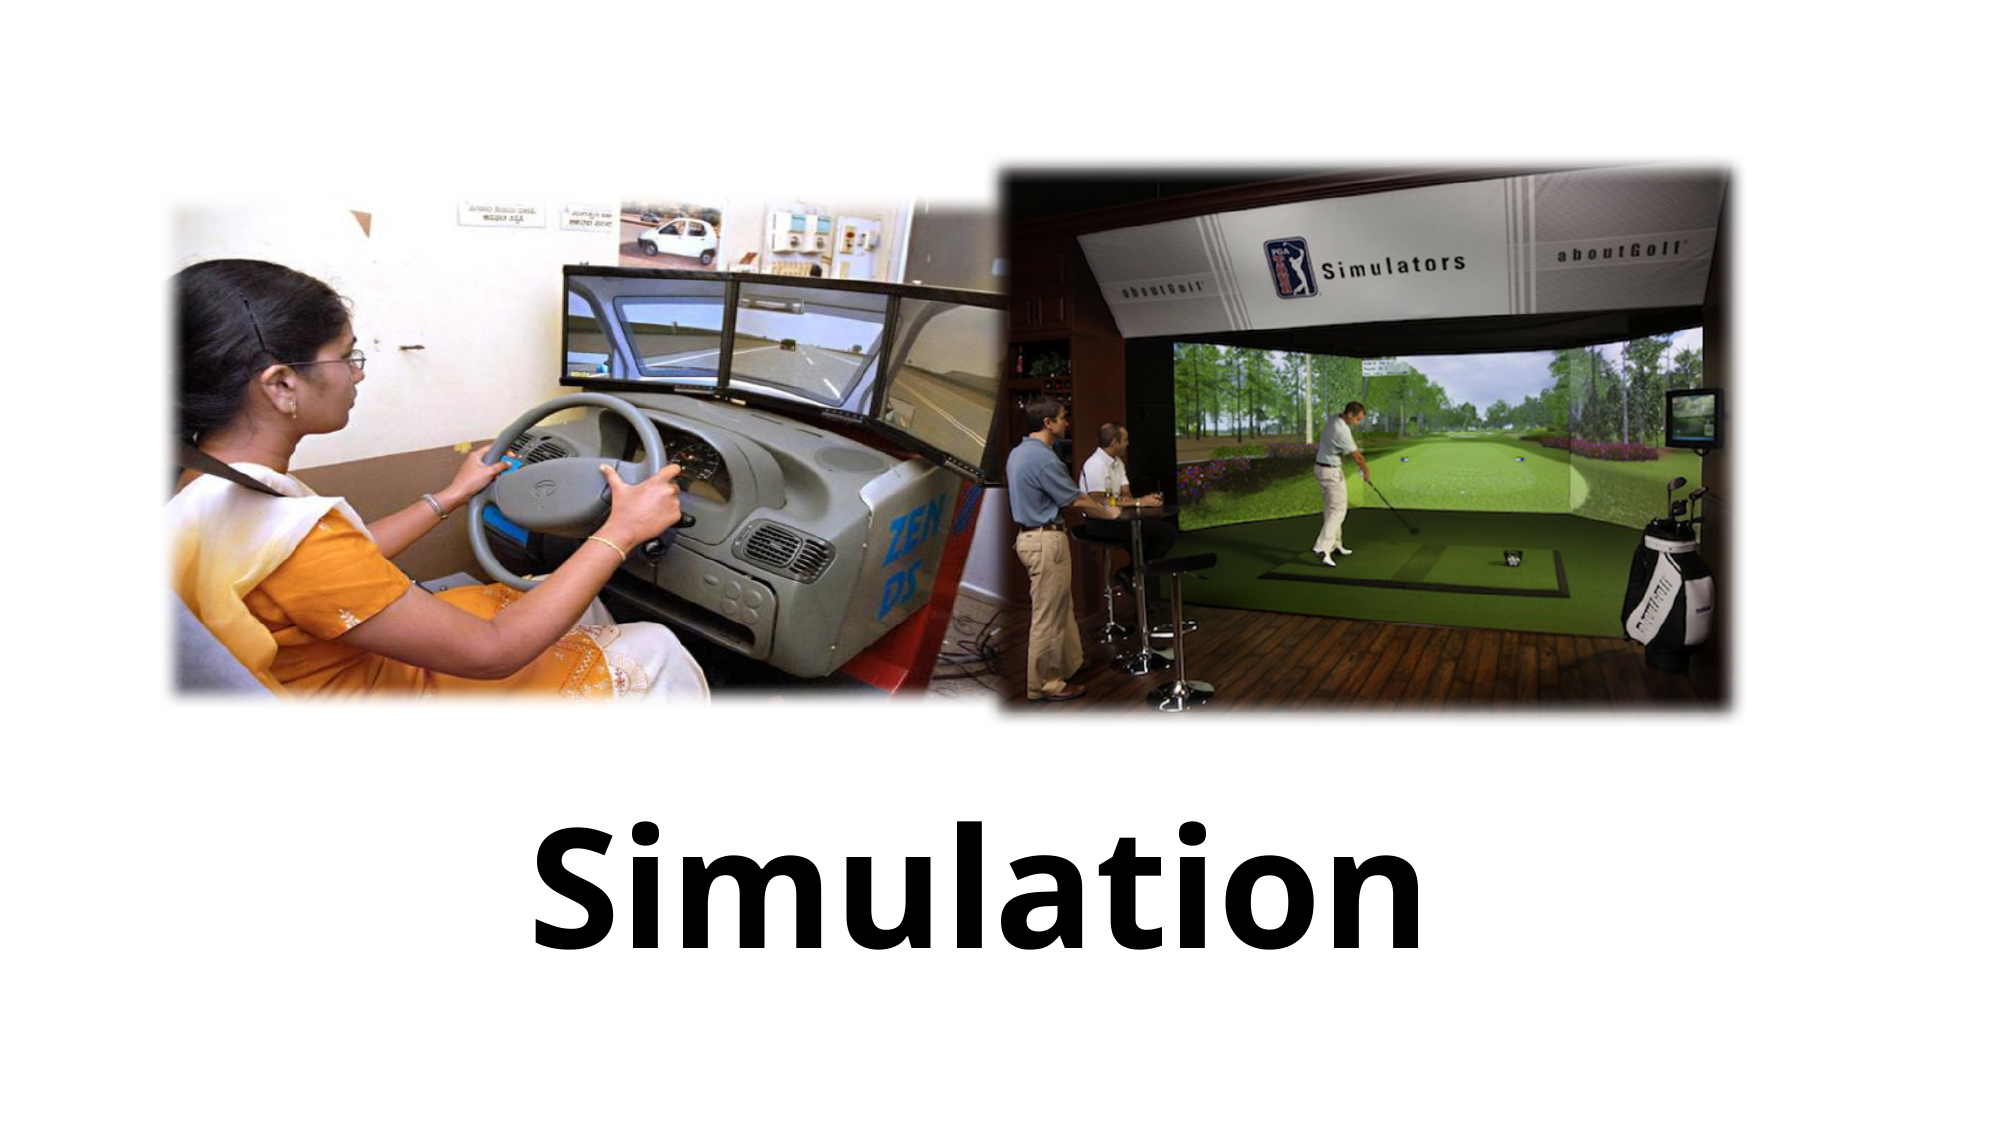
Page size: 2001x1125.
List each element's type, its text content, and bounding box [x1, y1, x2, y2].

title Simulation [80, 788, 1880, 976]
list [983, 153, 1747, 727]
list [159, 193, 977, 711]
